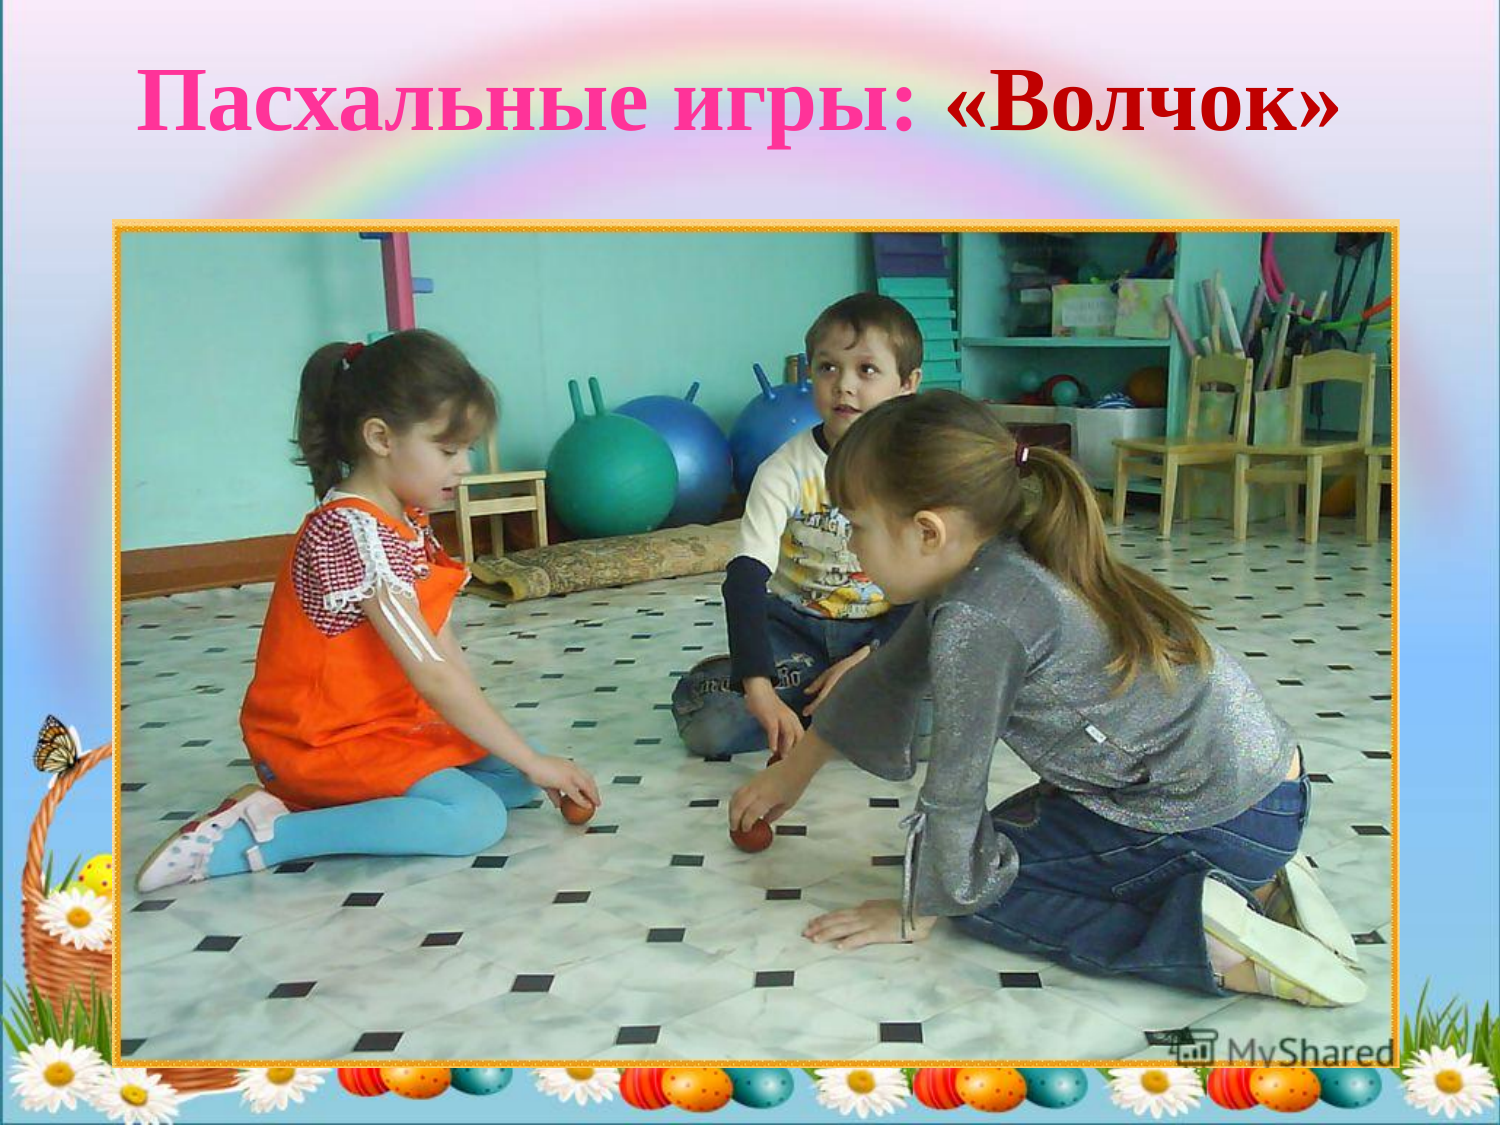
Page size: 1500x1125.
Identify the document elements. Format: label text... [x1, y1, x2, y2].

title Пасхальные игры: «Волчок» [76, 0, 1427, 188]
picture [0, 0, 1500, 1125]
